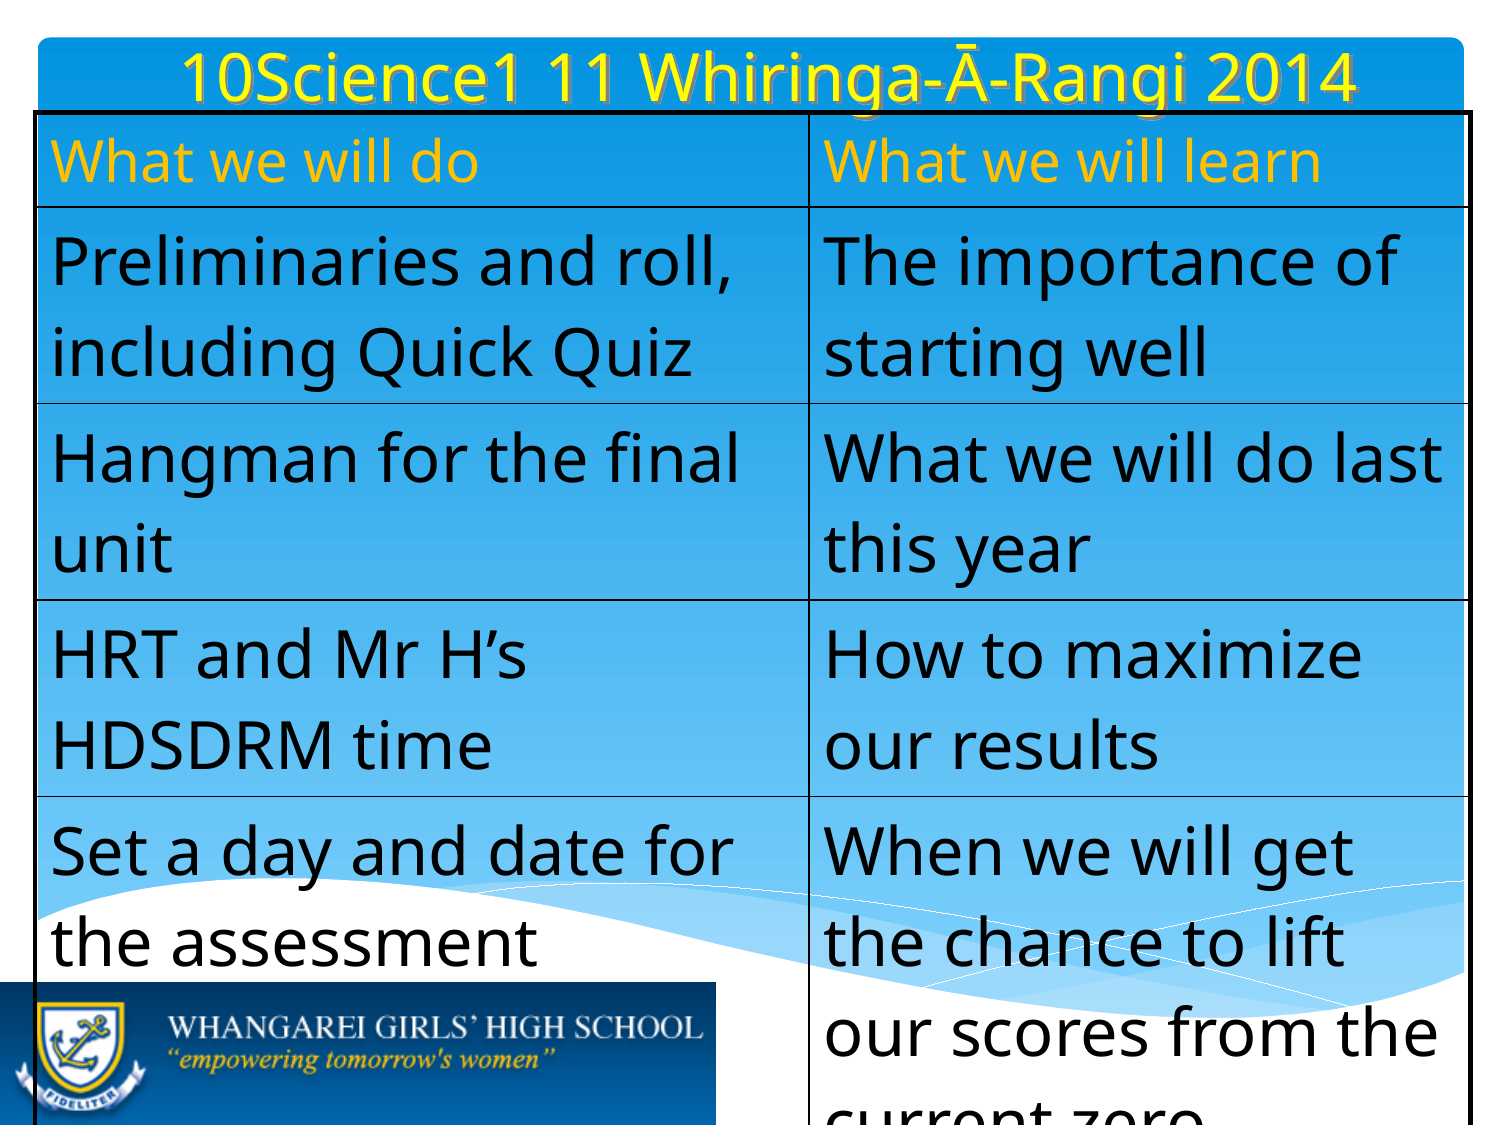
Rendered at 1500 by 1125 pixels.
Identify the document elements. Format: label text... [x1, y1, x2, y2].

table_cell How to maximize our results [810, 601, 1468, 796]
picture [0, 982, 716, 1125]
table_cell The importance of starting well [810, 208, 1468, 403]
table_cell Hangman for the final unit [37, 404, 808, 599]
table_header What we will do [37, 115, 808, 206]
table_header What we will learn [810, 115, 1468, 206]
table_cell Preliminaries and roll, including Quick Quiz [37, 208, 808, 403]
table_cell Set a day and date for the assessment [37, 797, 808, 1125]
table_cell What we will do last this year [810, 404, 1468, 599]
table_cell When we will get the chance to lift our scores from the current zero [810, 797, 1468, 1125]
table_cell HRT and Mr H’s HDSDRM time [37, 601, 808, 796]
text_box 10Science1 11 Whiringa-Ā-Rangi 2014 [162, 24, 1375, 110]
